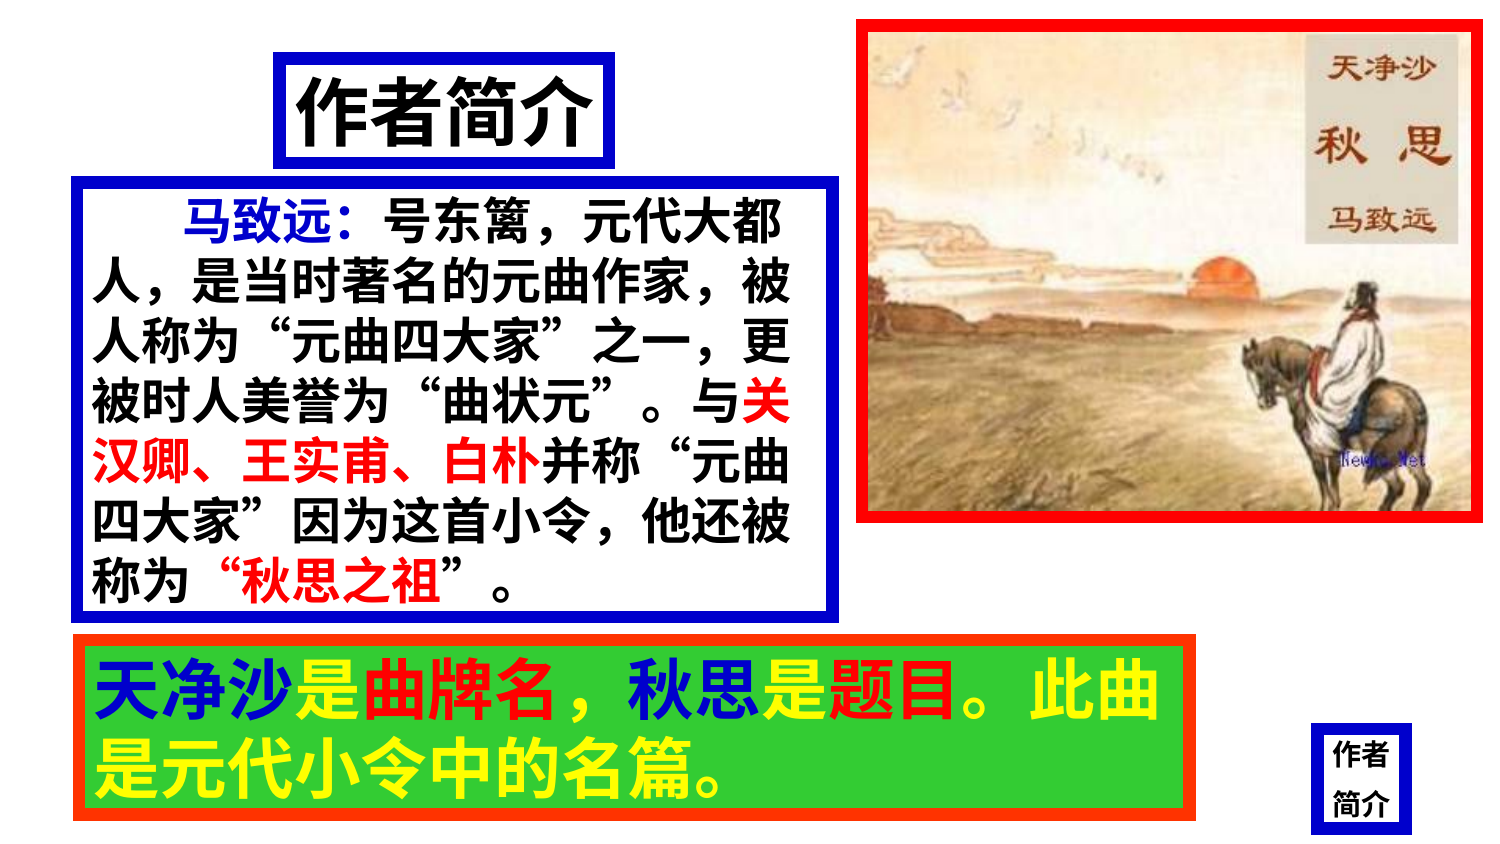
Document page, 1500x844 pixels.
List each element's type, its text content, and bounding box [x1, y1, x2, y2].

text_box 作者 简介 [1317, 729, 1406, 829]
text_box 天净沙是曲牌名，秋思是题目。此曲是元代小令中的名篇。 [79, 640, 1190, 815]
picture [868, 31, 1471, 511]
text_box [41, 772, 392, 829]
text_box 马致远：号东篱，元代大都人，是当时著名的元曲作家，被人称为“元曲四大家”之一，更被时人美誉为“曲状元”。与关汉卿、王实甫、白朴并称“元曲四大家”因为这首小令，他还被称为“秋思之祖”。 [76, 182, 833, 618]
text_box 作者简介 [279, 58, 610, 164]
